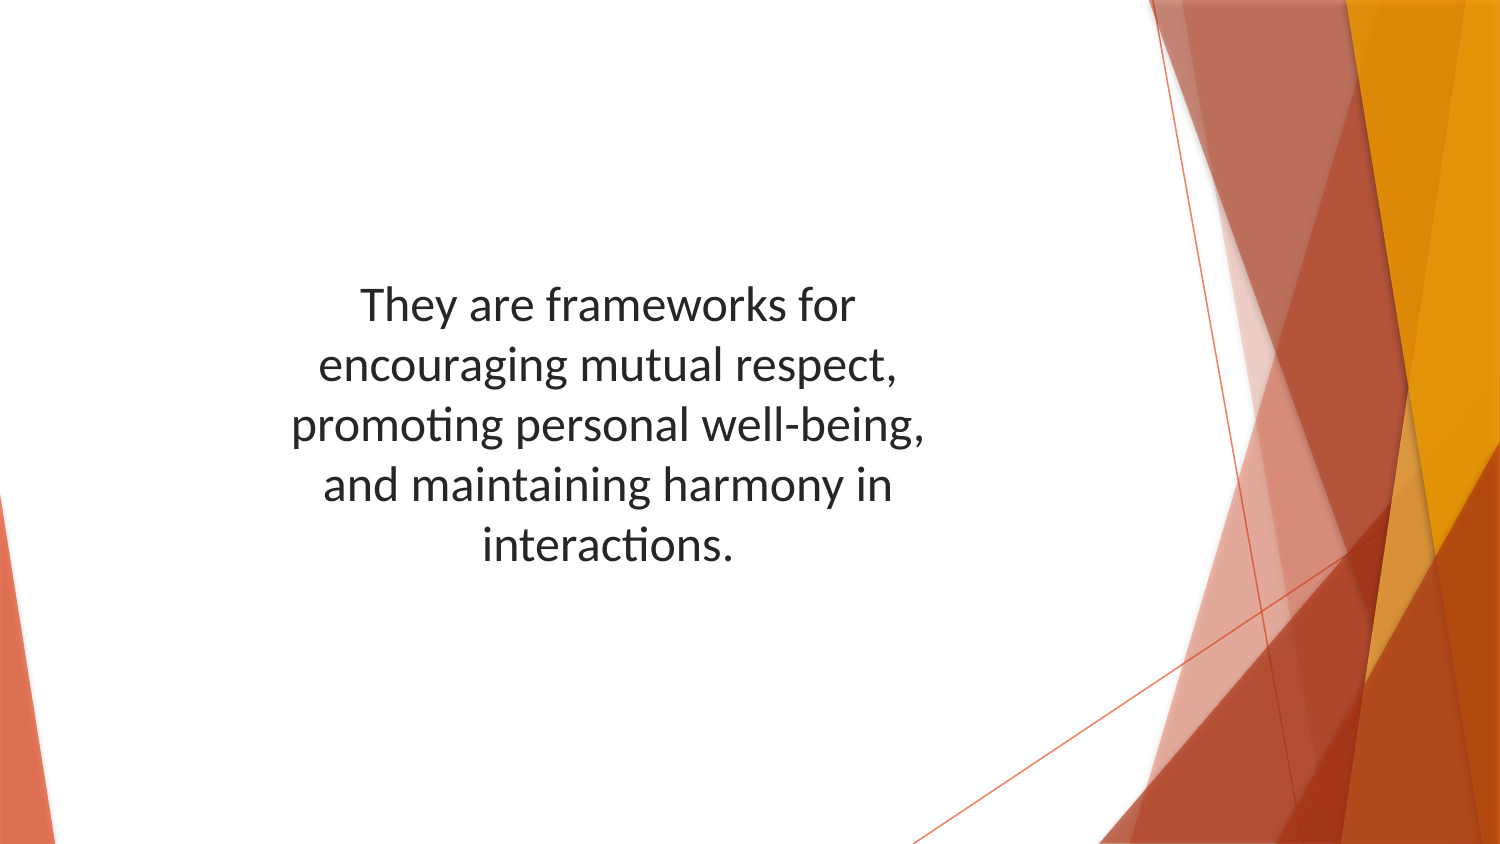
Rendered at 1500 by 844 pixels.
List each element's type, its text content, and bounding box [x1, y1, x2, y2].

list They are frameworks for encouraging mutual respect, promoting personal well-being, and maintaining harmony in interactions. [265, 114, 951, 729]
